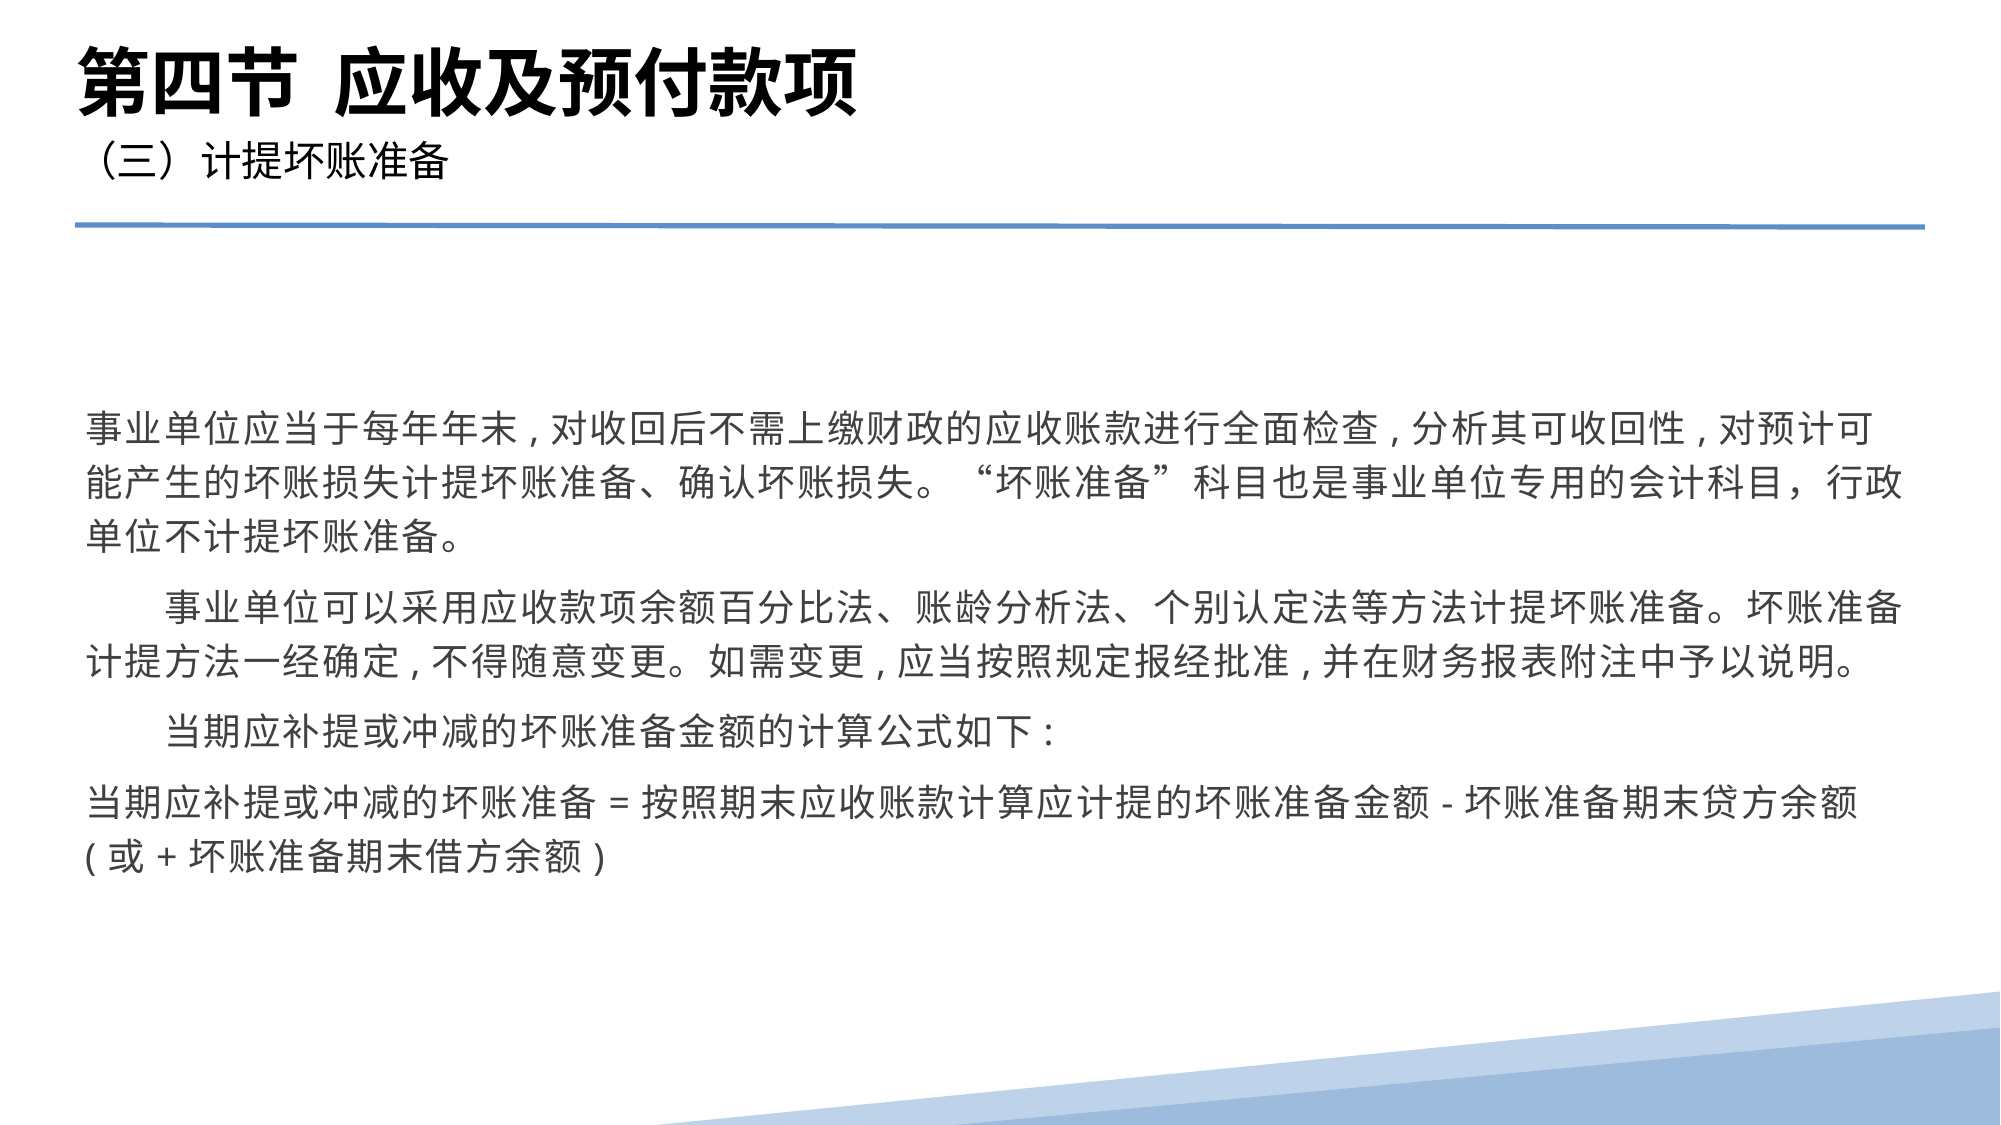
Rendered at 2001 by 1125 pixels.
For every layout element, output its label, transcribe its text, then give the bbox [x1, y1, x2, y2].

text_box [656, 991, 2000, 1125]
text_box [74, 224, 1925, 228]
text_box 第四节 应收及预付款项 [75, 24, 1925, 124]
text_box （三）计提坏账准备 [75, 124, 1925, 200]
text_box 事业单位应当于每年年末,对收回后不需上缴财政的应收账款进行全面检查,分析其可收回性,对预计可能产生的坏账损失计提坏账准备、确认坏账损失。“坏账准备”科目也是事业单位专用的会计科目，行政单位不计提坏账准备。 事业单位可以采用应收款项余额百分比法、账龄分析法、个别认定法等方法计提坏账准备。坏账准备计提方法一经确定,不得随意变更。如需变更,应当按照规定报经批准,并在财务报表附注中予以说明。 当期应补提或冲减的坏账准备金额的计算公式如下: 当期应补提或冲减的坏账准备=按照期末应收账款计算应计提的坏账准备金额-坏账准备期末贷方余额(或+坏账准备期末借方余额) [74, 252, 1925, 1022]
